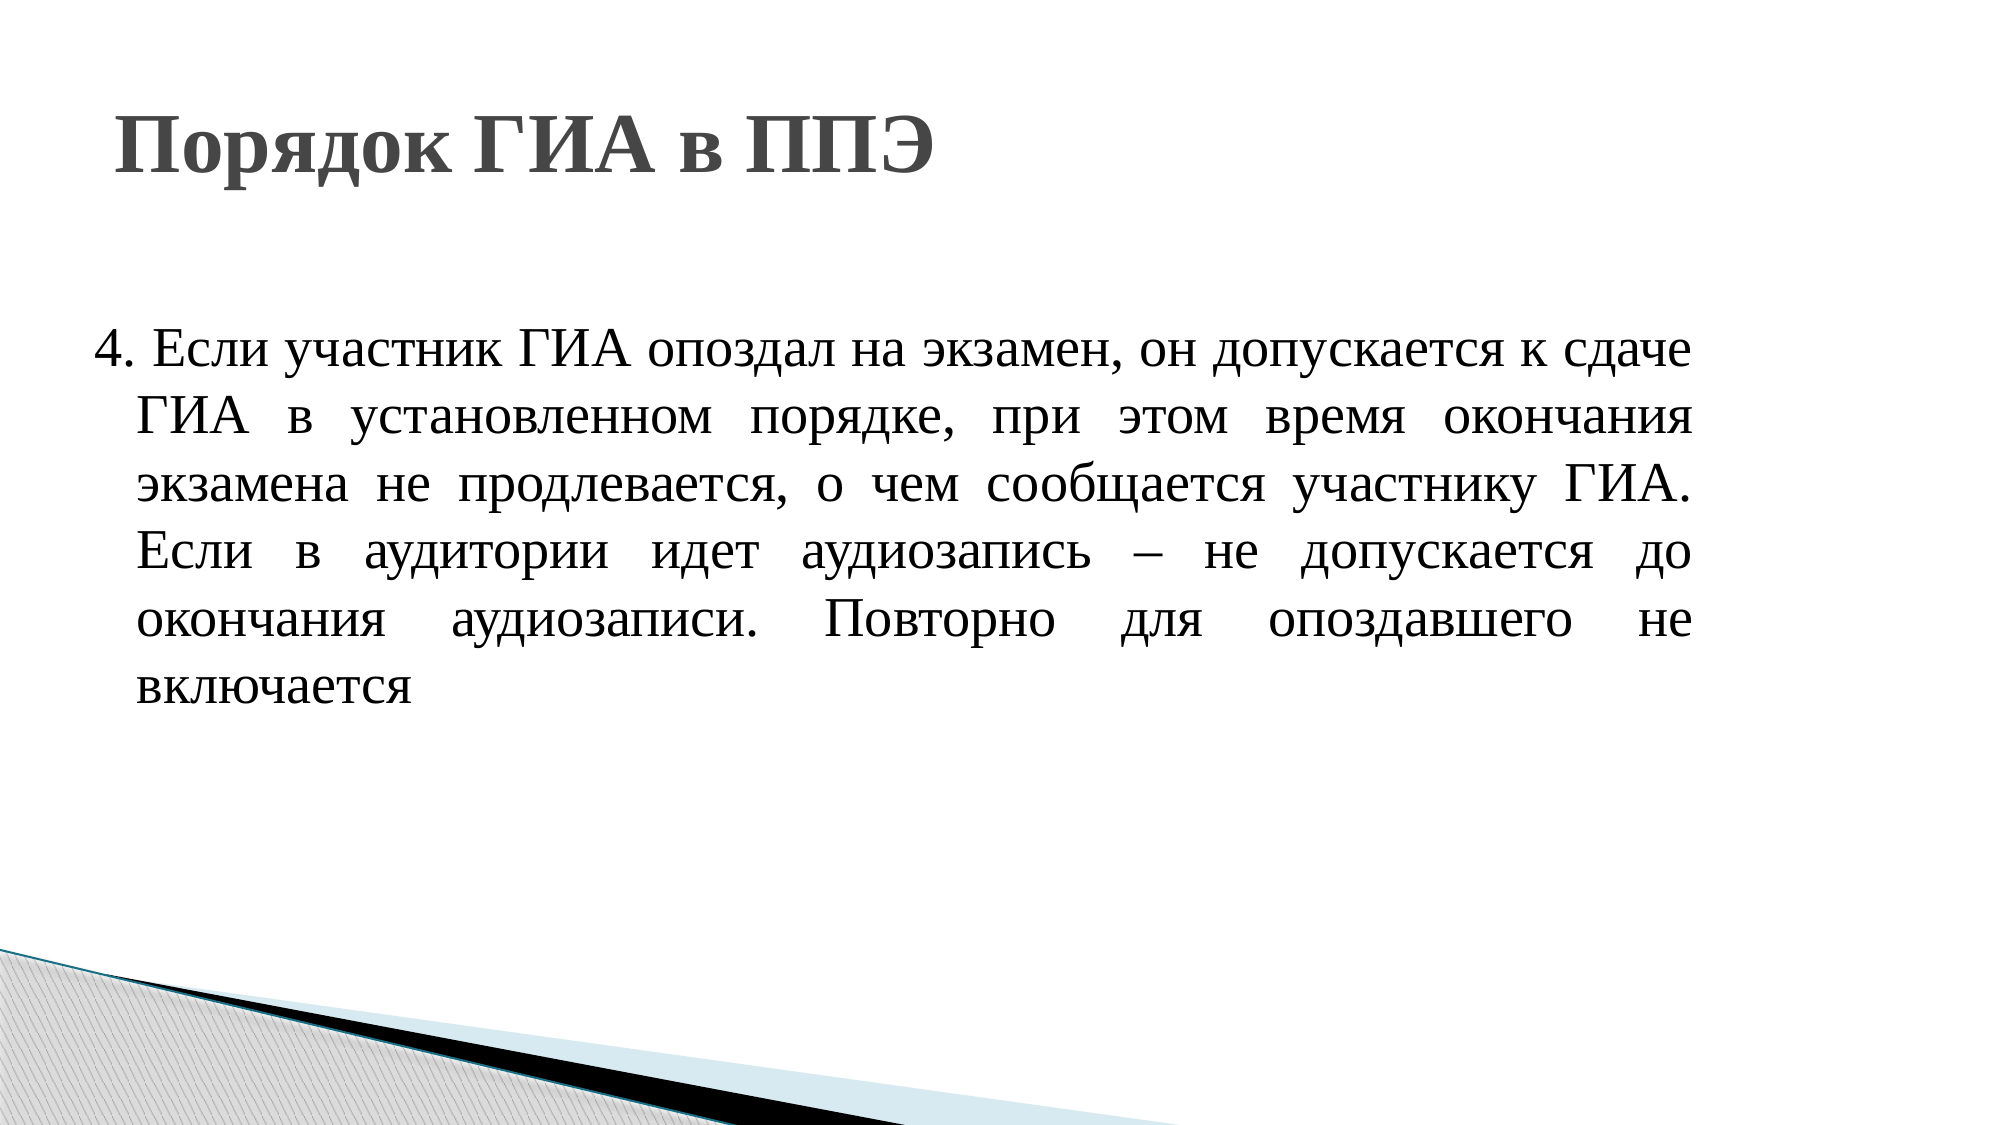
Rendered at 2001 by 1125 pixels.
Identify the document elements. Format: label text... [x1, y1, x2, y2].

title Порядок ГИА в ППЭ [99, 45, 1900, 233]
list 4. Если участник ГИА опоздал на экзамен, он допускается к сдаче ГИА в установленном порядке, при этом время окончания экзамена не продлевается, о чем сообщается участнику ГИА. Если в аудитории идет аудиозапись – не допускается до окончания аудиозаписи. Повторно для опоздавшего не включается [61, 302, 1709, 752]
